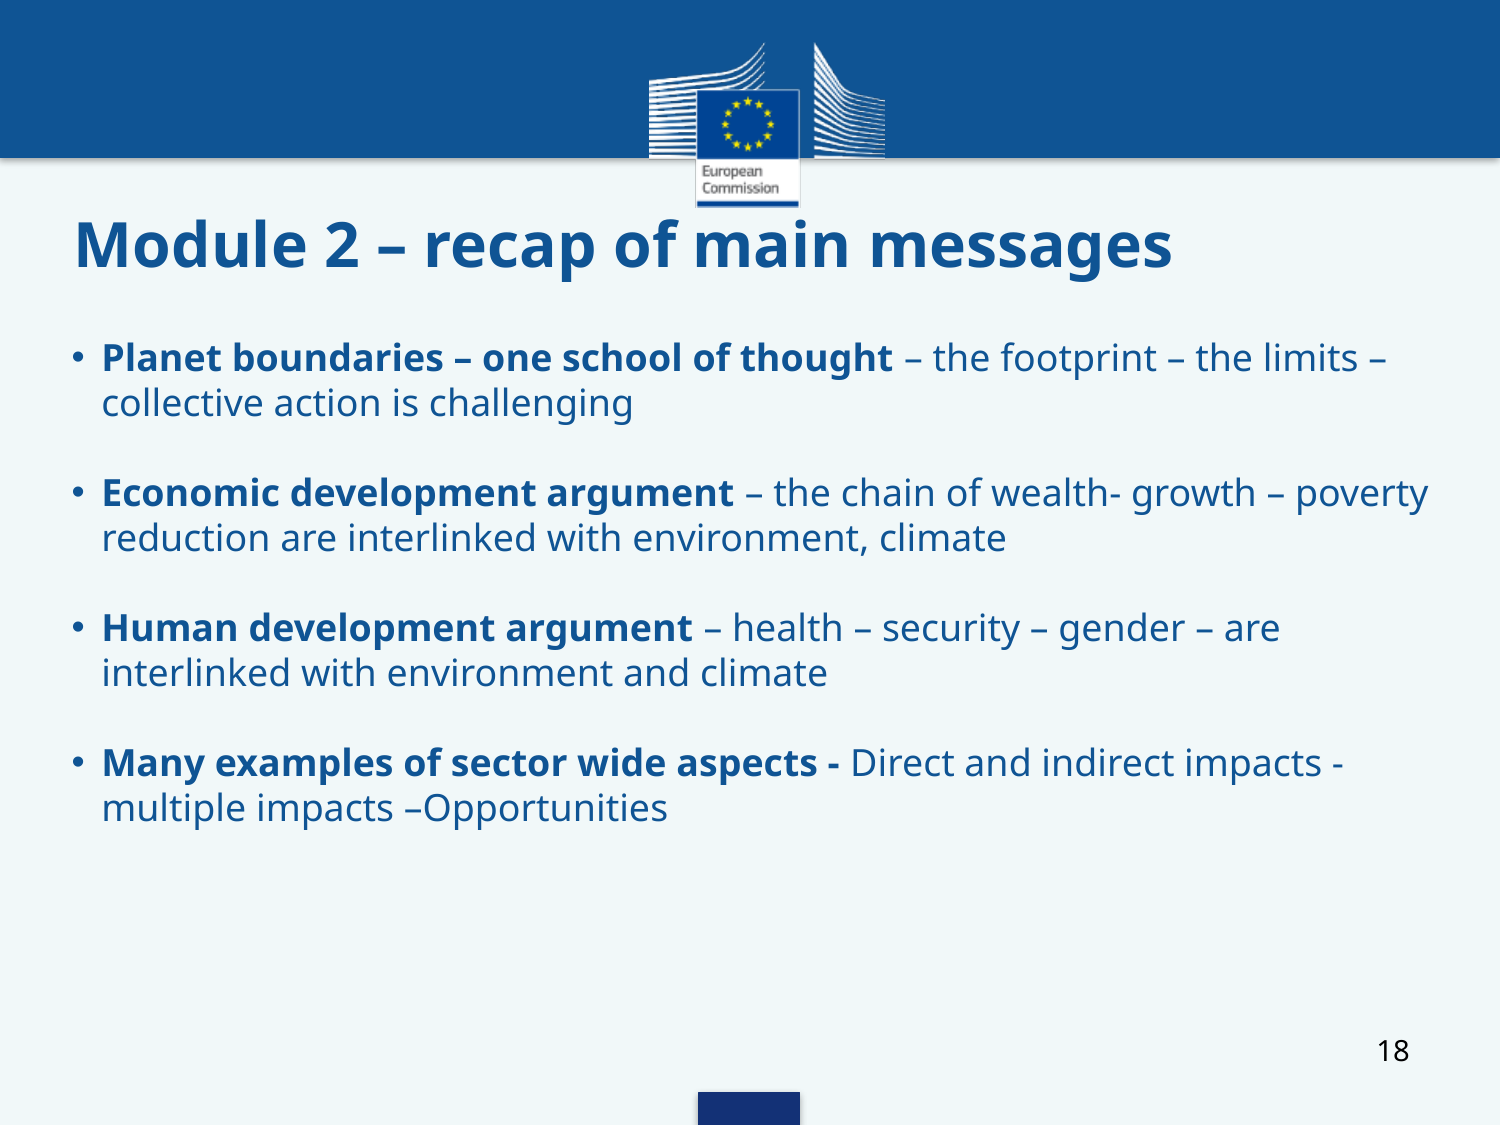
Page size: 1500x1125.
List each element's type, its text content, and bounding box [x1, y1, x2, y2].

text_box Planet boundaries – one school of thought – the footprint – the limits – collective action is challenging Economic development argument – the chain of wealth- growth – poverty reduction are interlinked with environment, climate Human development argument – health – security – gender – are interlinked with environment and climate Many examples of sector wide aspects - Direct and indirect impacts - multiple impacts –Opportunities [56, 326, 1463, 881]
slide_number 18 [1074, 1024, 1426, 1103]
picture [649, 42, 885, 141]
title Module 2 – recap of main messages [0, 141, 1351, 345]
